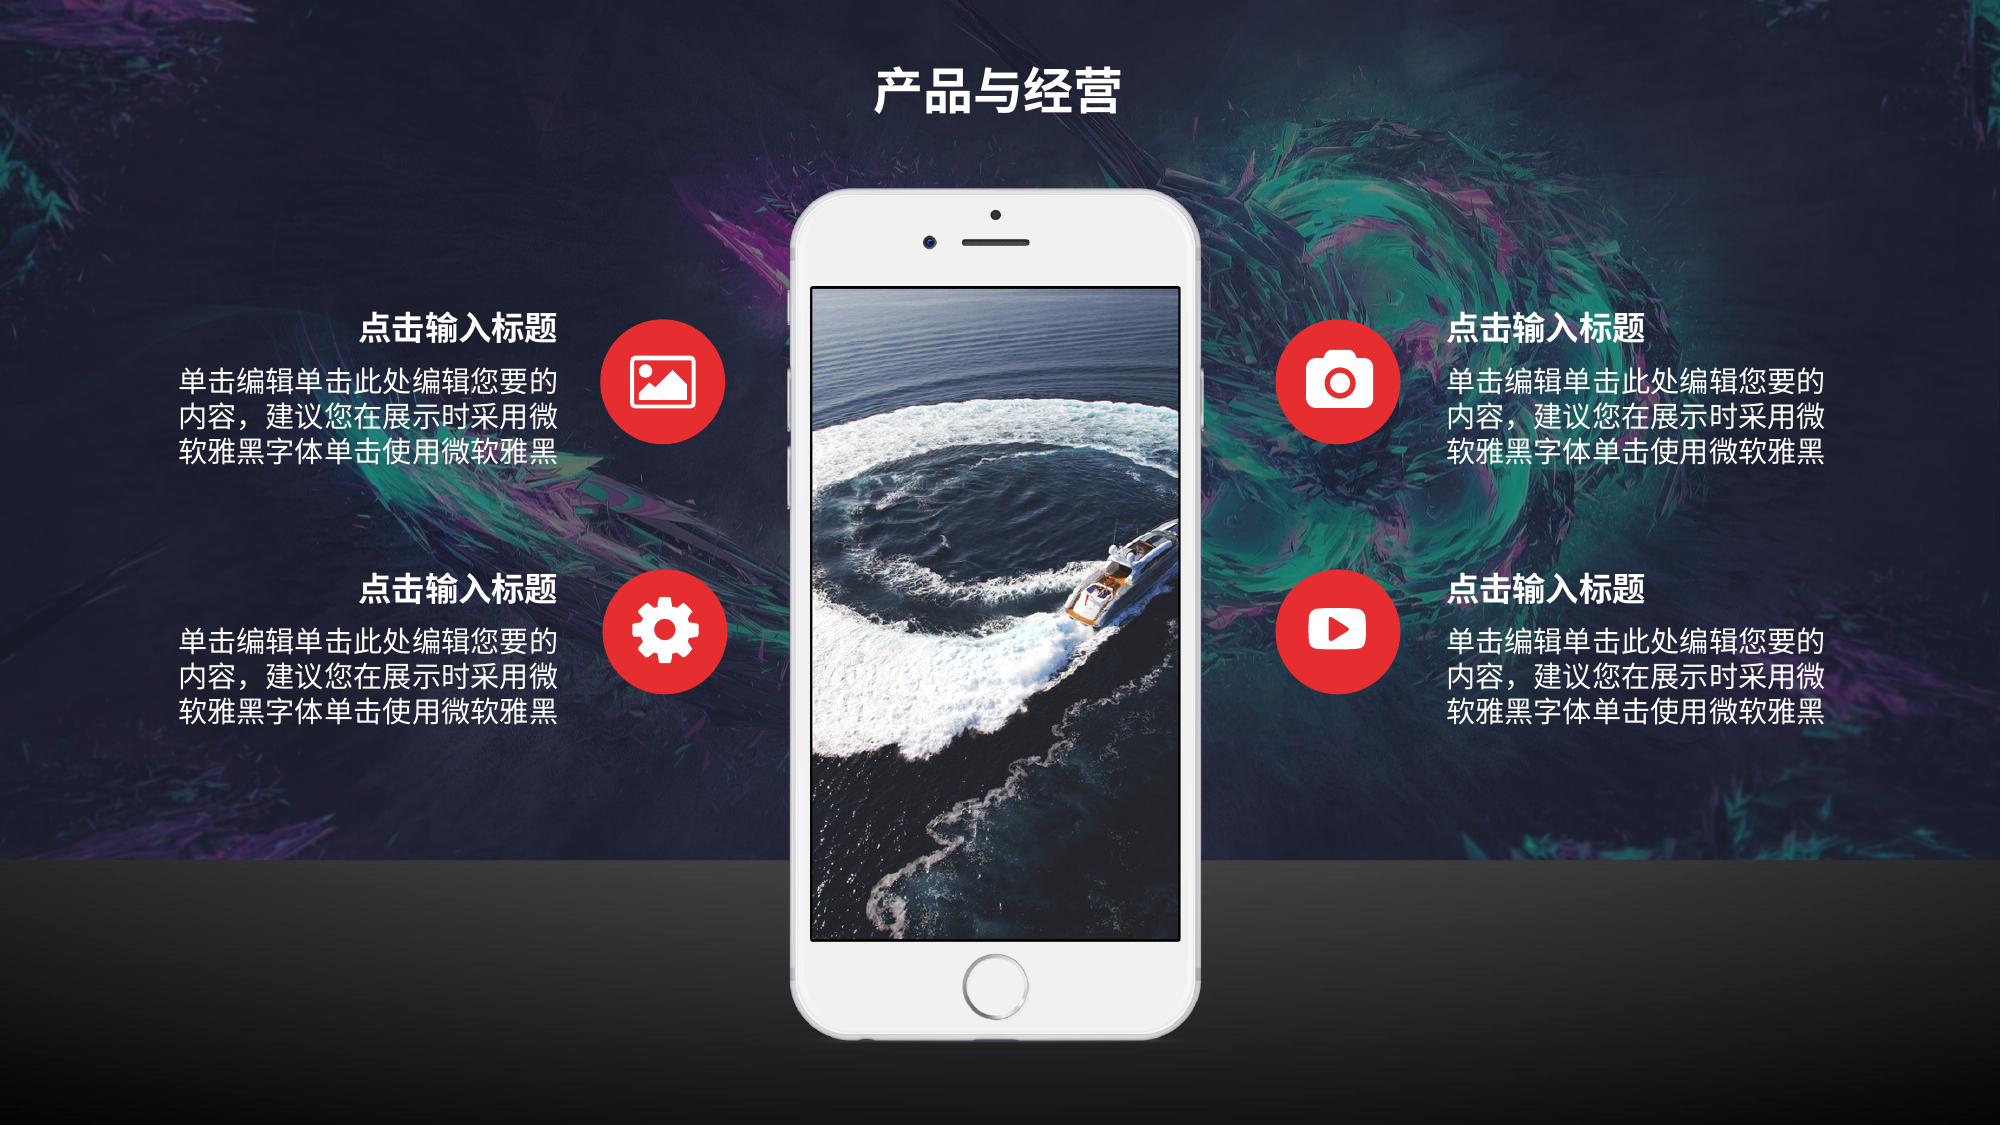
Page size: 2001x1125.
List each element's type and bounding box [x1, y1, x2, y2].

text_box [602, 569, 728, 695]
text_box [1275, 569, 1401, 695]
text_box [600, 319, 726, 445]
picture [0, 0, 2000, 1125]
text_box [1275, 319, 1401, 445]
